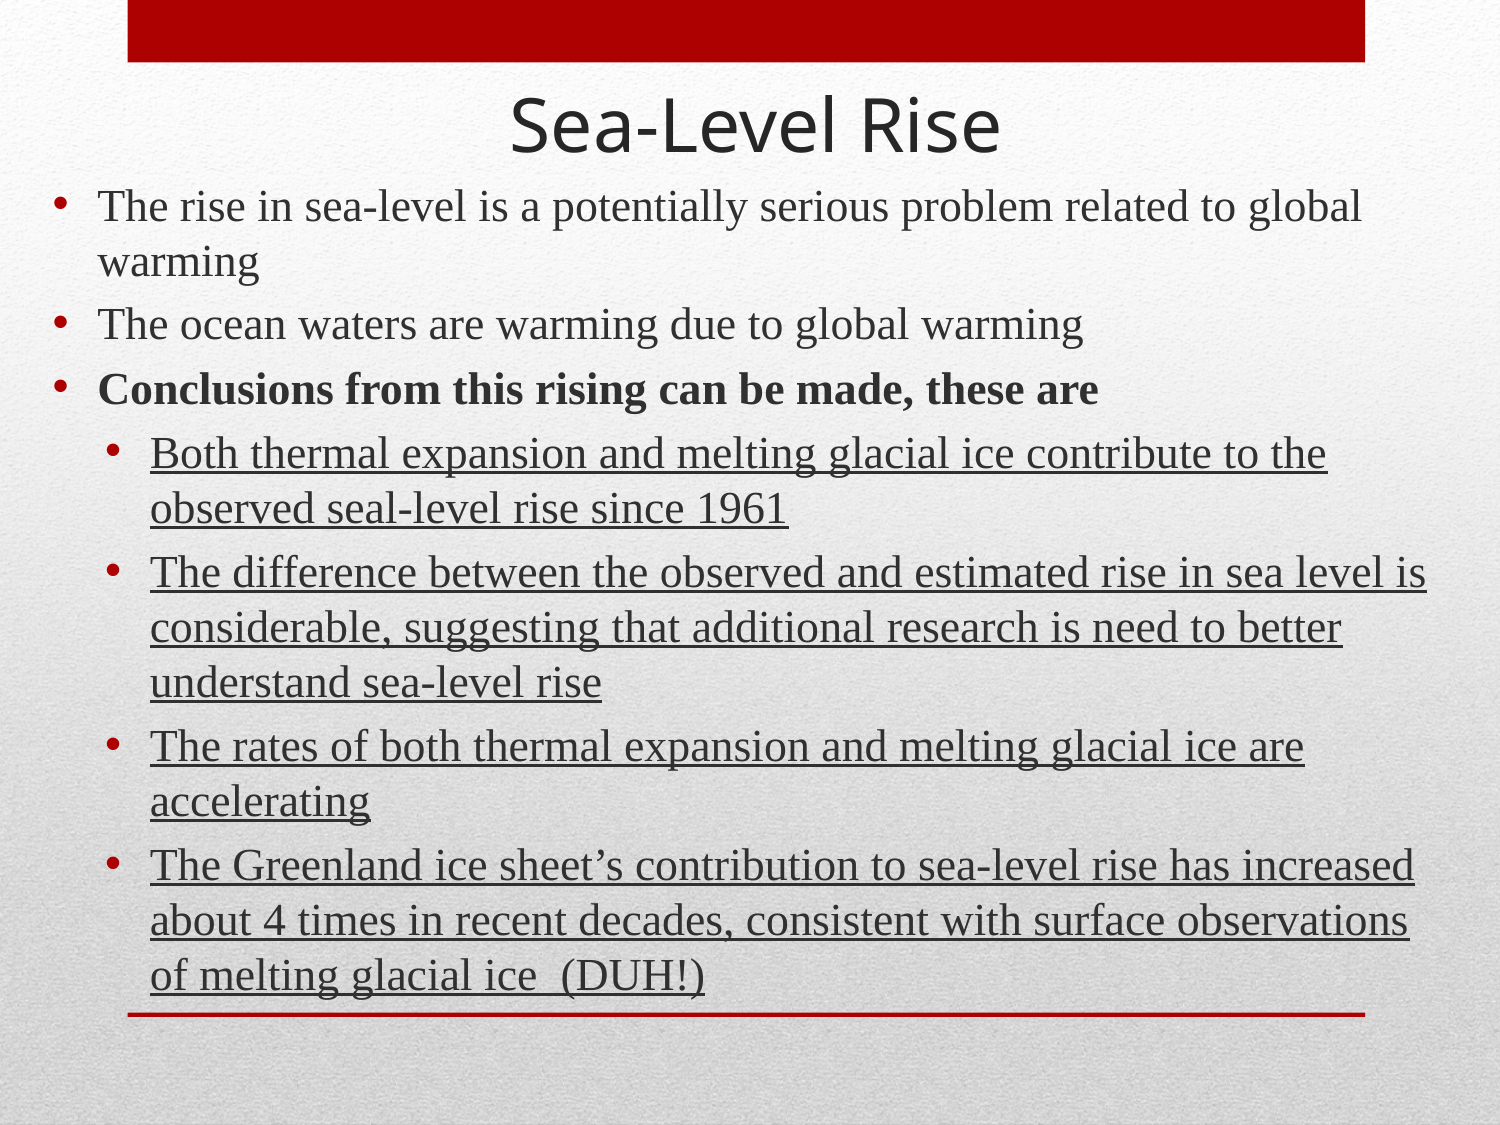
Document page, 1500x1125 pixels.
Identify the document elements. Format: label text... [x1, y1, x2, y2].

title Sea-Level Rise [187, 62, 1325, 175]
list The rise in sea-level is a potentially serious problem related to global warming The ocean waters are warming due to global warming Conclusions from this rising can be made, these are Both thermal expansion and melting glacial ice contribute to the observed seal-level rise since 1961 The difference between the observed and estimated rise in sea level is considerable, suggesting that additional research is need to better understand sea-level rise The rates of both thermal expansion and melting glacial ice are accelerating The Greenland ice sheet’s contribution to sea-level rise has increased about 4 times in recent decades, consistent with surface observations of melting glacial ice (DUH!) [37, 174, 1463, 1000]
